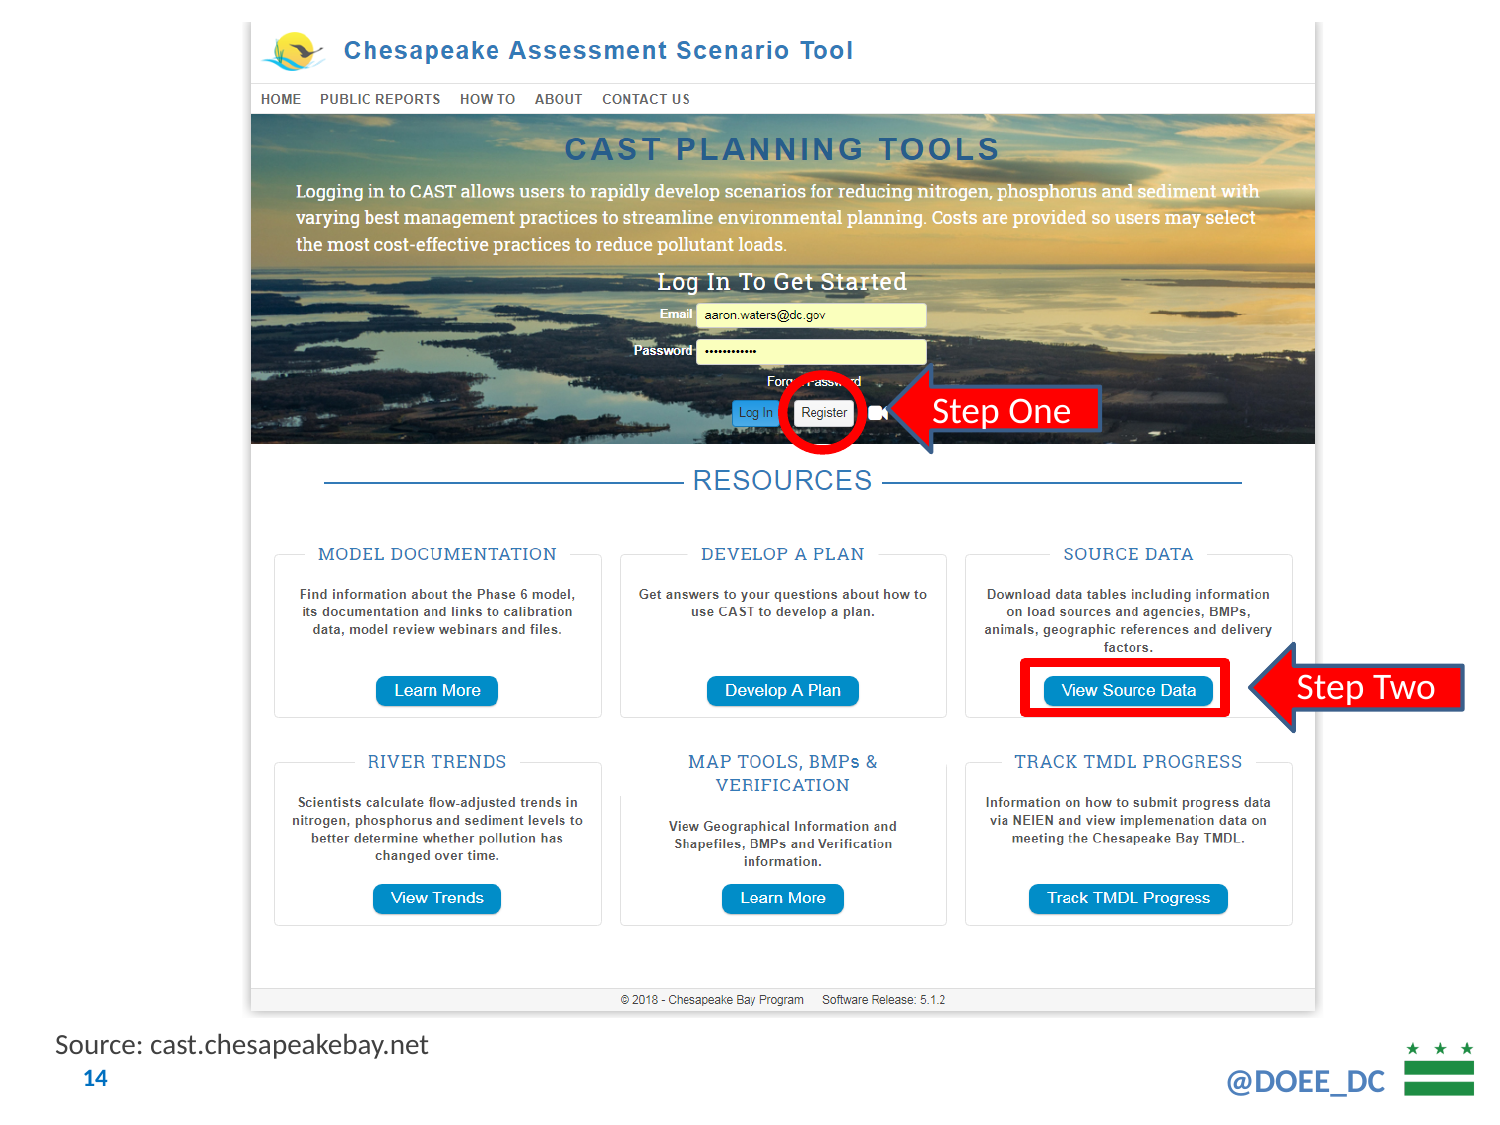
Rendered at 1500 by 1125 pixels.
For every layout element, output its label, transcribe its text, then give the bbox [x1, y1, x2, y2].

text_box Source: cast.chesapeakebay.net [40, 1017, 445, 1068]
picture [242, 22, 1324, 1018]
picture [1399, 1036, 1477, 1101]
text_box 14 [67, 1068, 418, 1107]
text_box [1249, 643, 1470, 732]
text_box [887, 364, 1106, 453]
text_box @DOEE_DC [1174, 1051, 1396, 1106]
